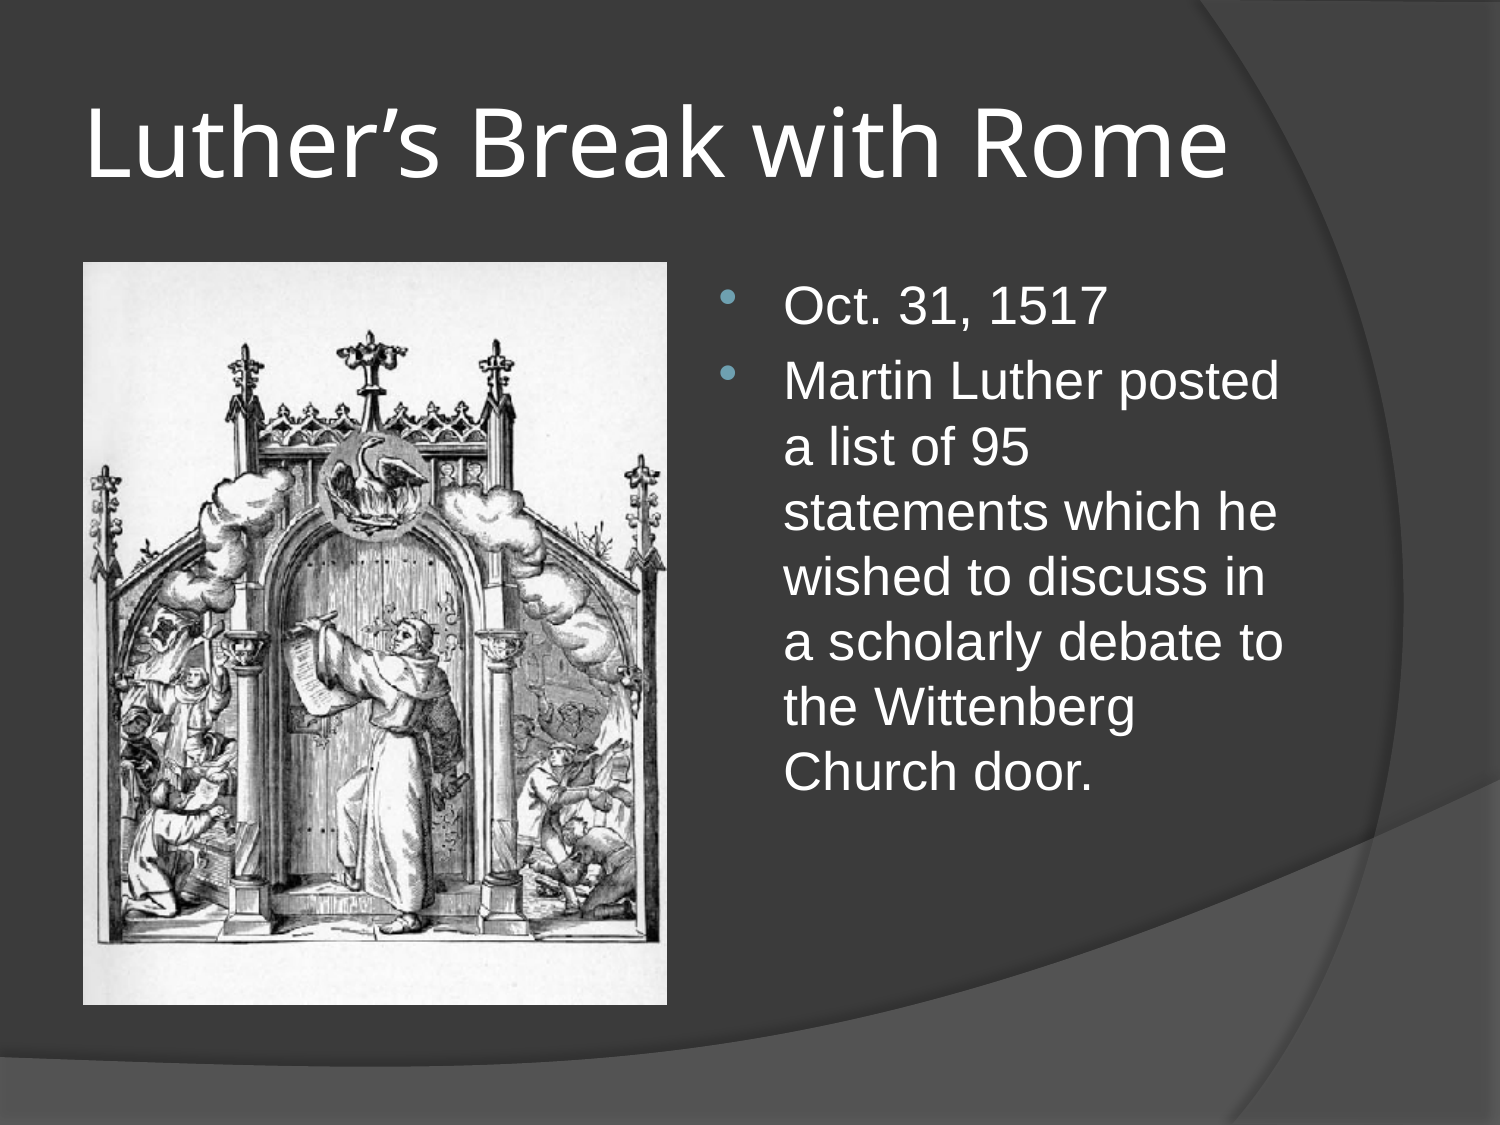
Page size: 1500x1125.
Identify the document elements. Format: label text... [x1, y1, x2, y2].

title Luther’s Break with Rome [75, 45, 1300, 233]
list Oct. 31, 1517 Martin Luther posted a list of 95 statements which he wished to discuss in a scholarly debate to the Wittenberg Church door. [699, 262, 1300, 1005]
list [83, 262, 667, 1006]
